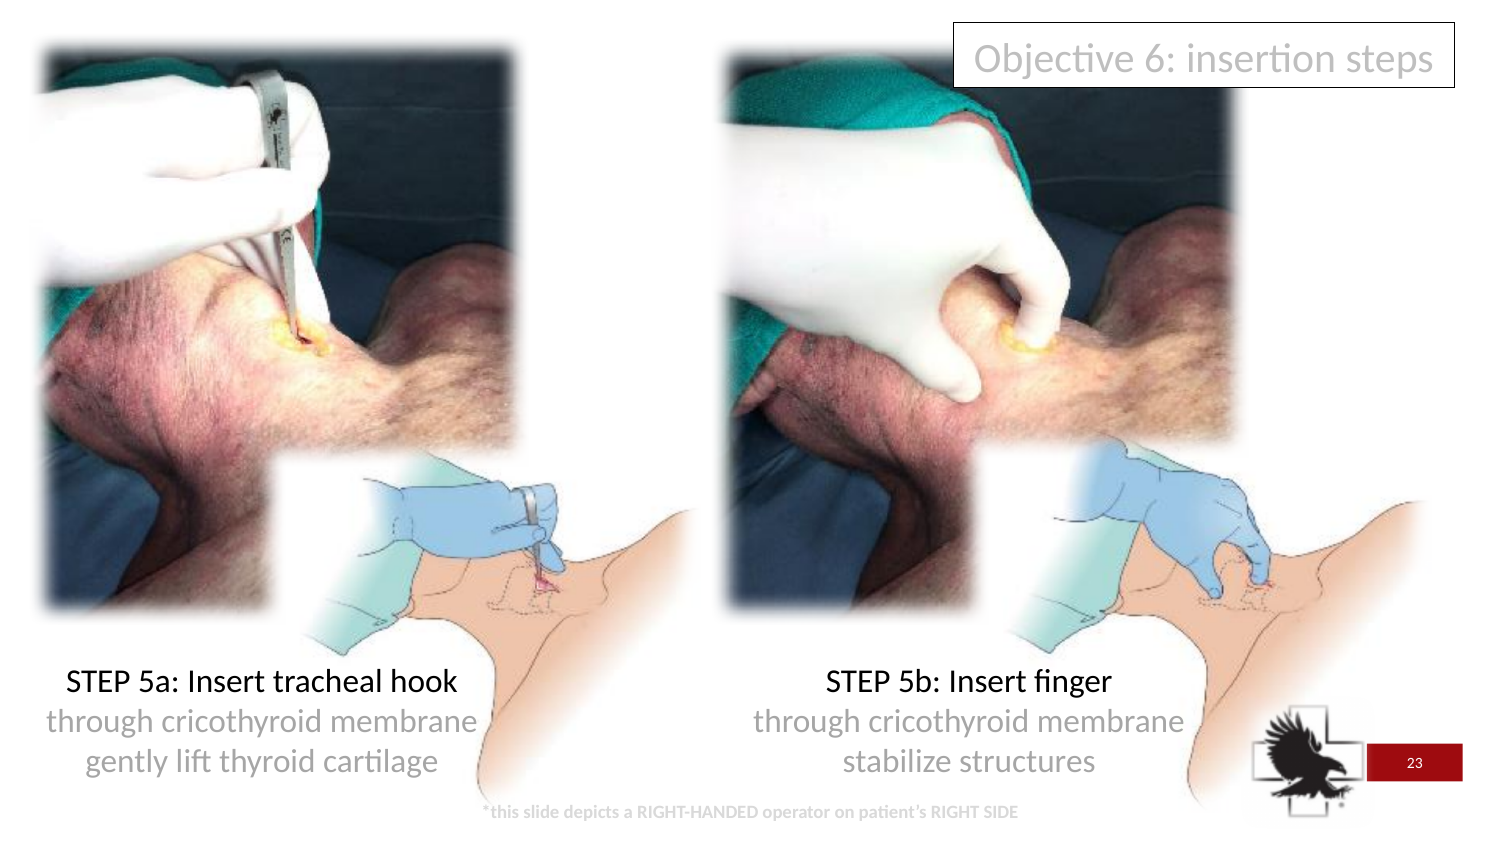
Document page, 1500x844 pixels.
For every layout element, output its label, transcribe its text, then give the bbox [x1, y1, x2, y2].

text_box 23 [1431, 743, 1463, 782]
text_box *this slide depicts a RIGHT-HANDED operator on patient’s RIGHT SIDE [466, 792, 1034, 830]
text_box Objective 6: insertion steps [953, 22, 1455, 88]
picture [0, 61, 1431, 830]
text_box STEP 5a: Insert tracheal hook through cricothyroid membrane gently lift thyroid cartilage [31, 651, 250, 787]
text_box STEP 5b: Insert finger through cricothyroid membrane stabilize structures [738, 651, 953, 787]
